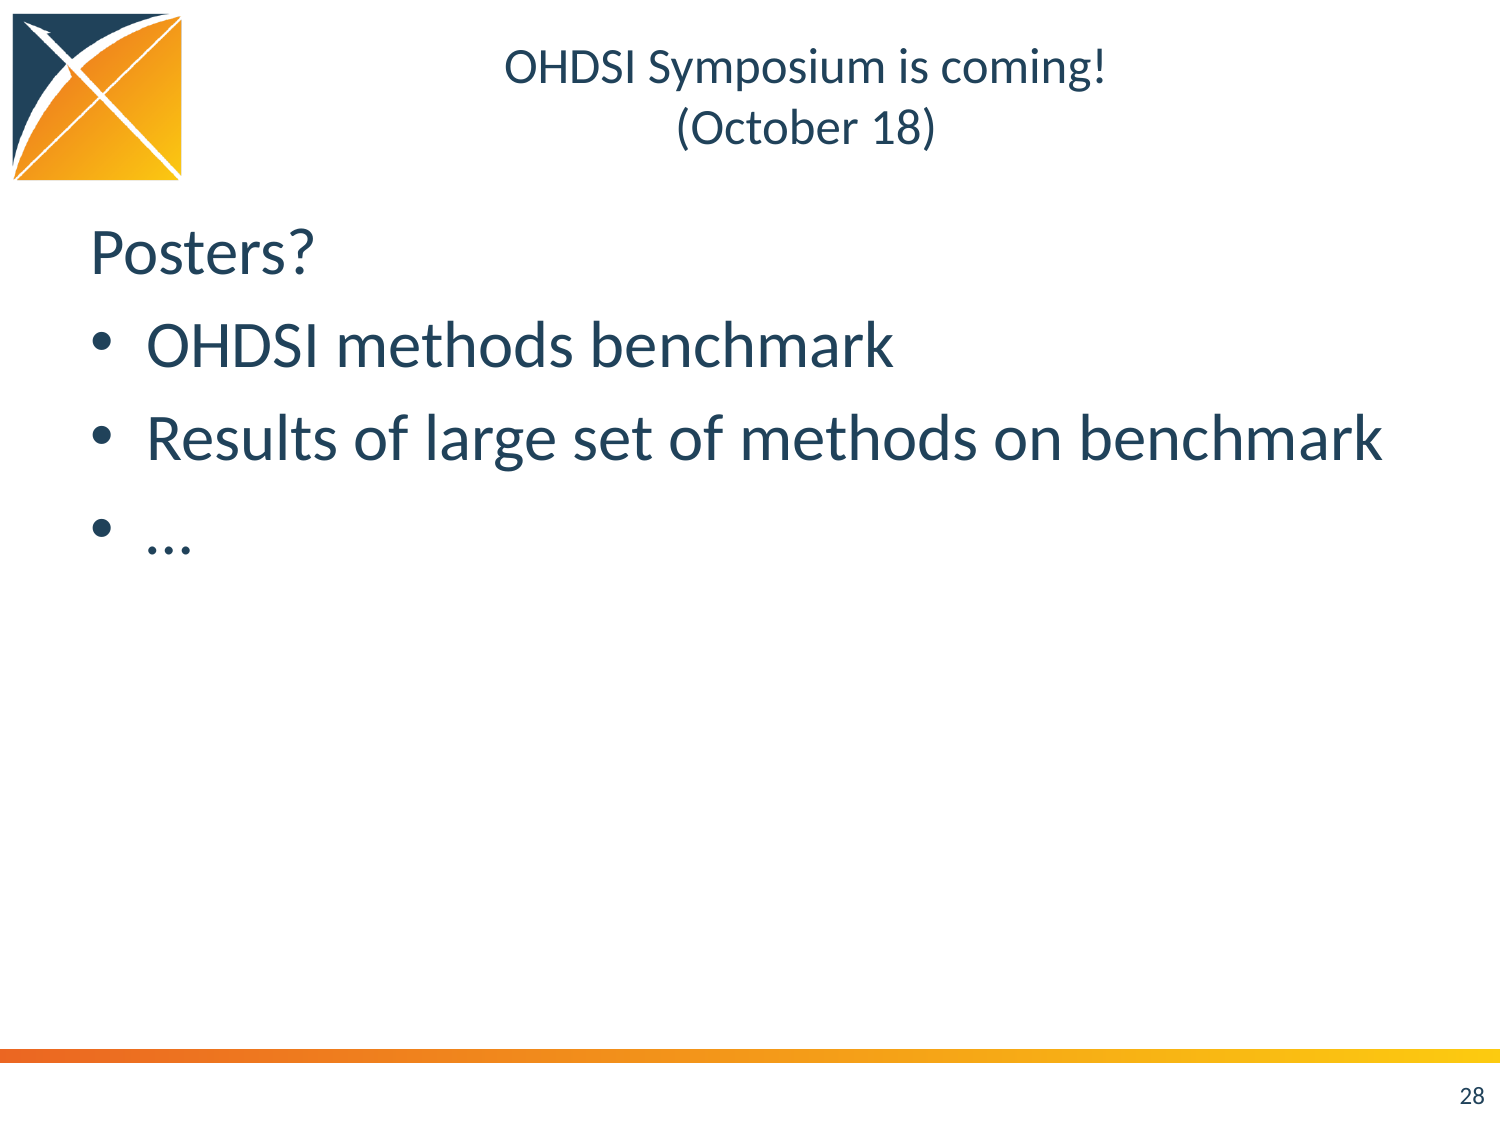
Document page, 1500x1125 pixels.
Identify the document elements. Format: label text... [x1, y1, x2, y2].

slide_number 28 [1149, 1065, 1500, 1125]
picture [0, 0, 206, 200]
title OHDSI Symposium is coming! (October 18) [187, 24, 1425, 163]
list Posters? OHDSI methods benchmark Results of large set of methods on benchmark … [75, 200, 1425, 1005]
